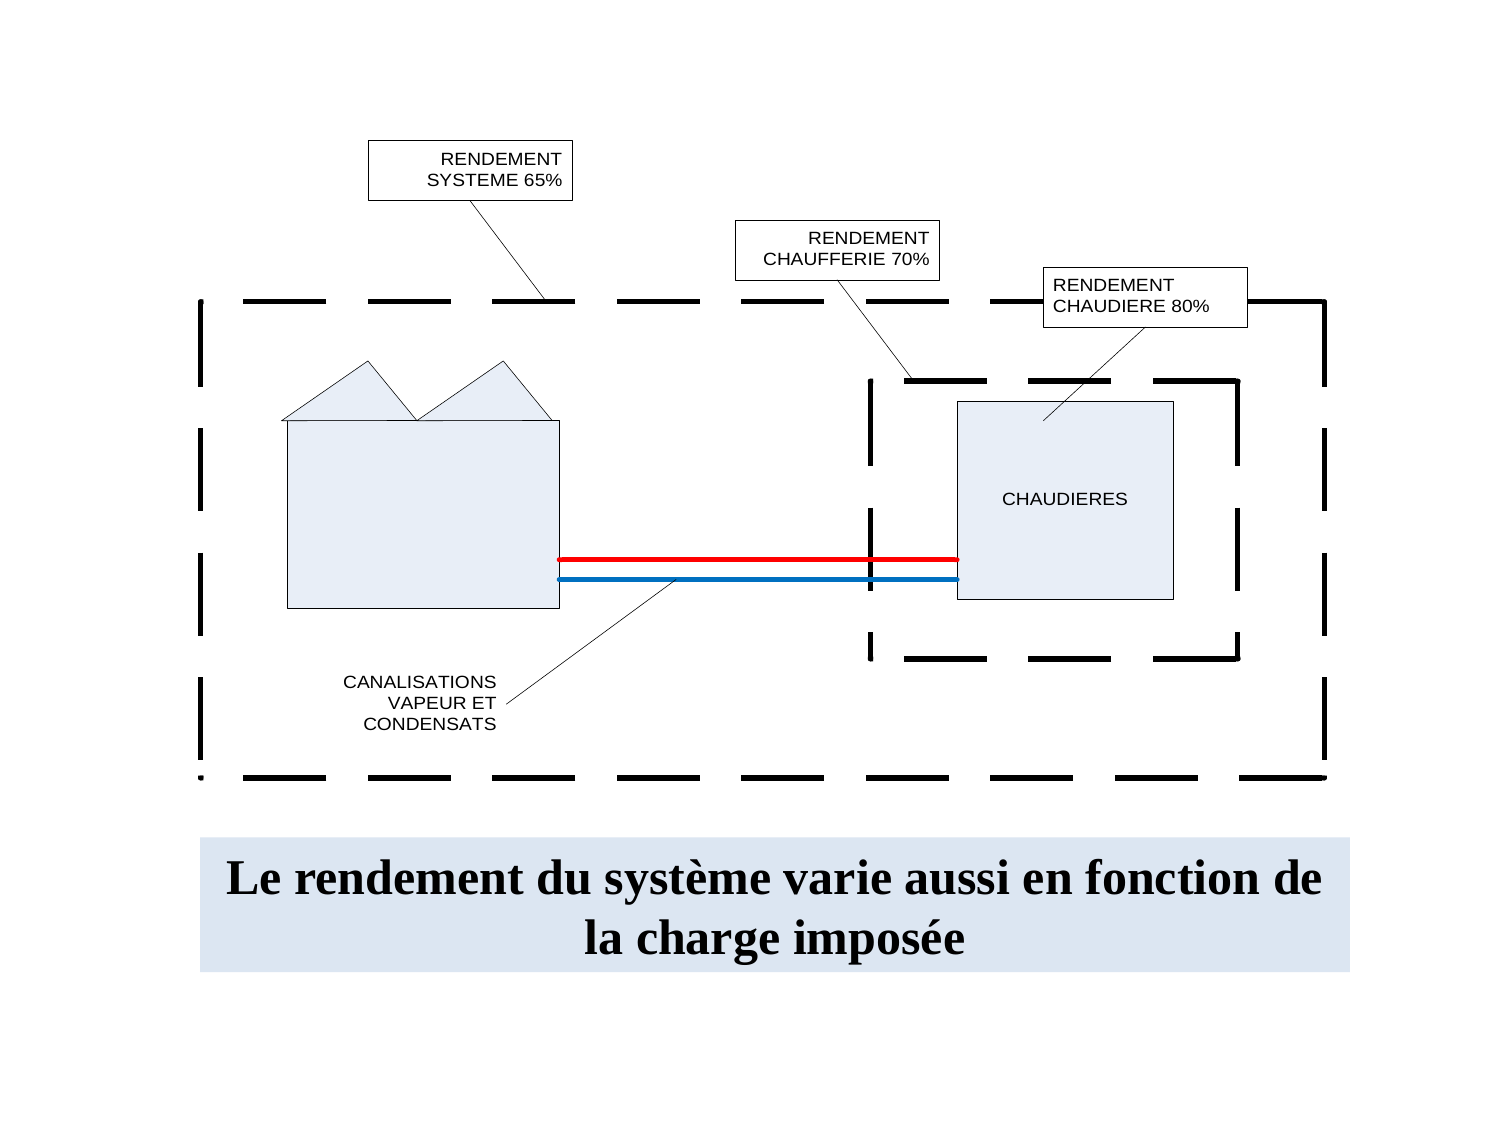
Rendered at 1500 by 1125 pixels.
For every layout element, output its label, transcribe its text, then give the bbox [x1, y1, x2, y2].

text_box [149, 137, 1376, 801]
text_box Le rendement du système varie aussi en fonction de la charge imposée [200, 837, 1350, 973]
